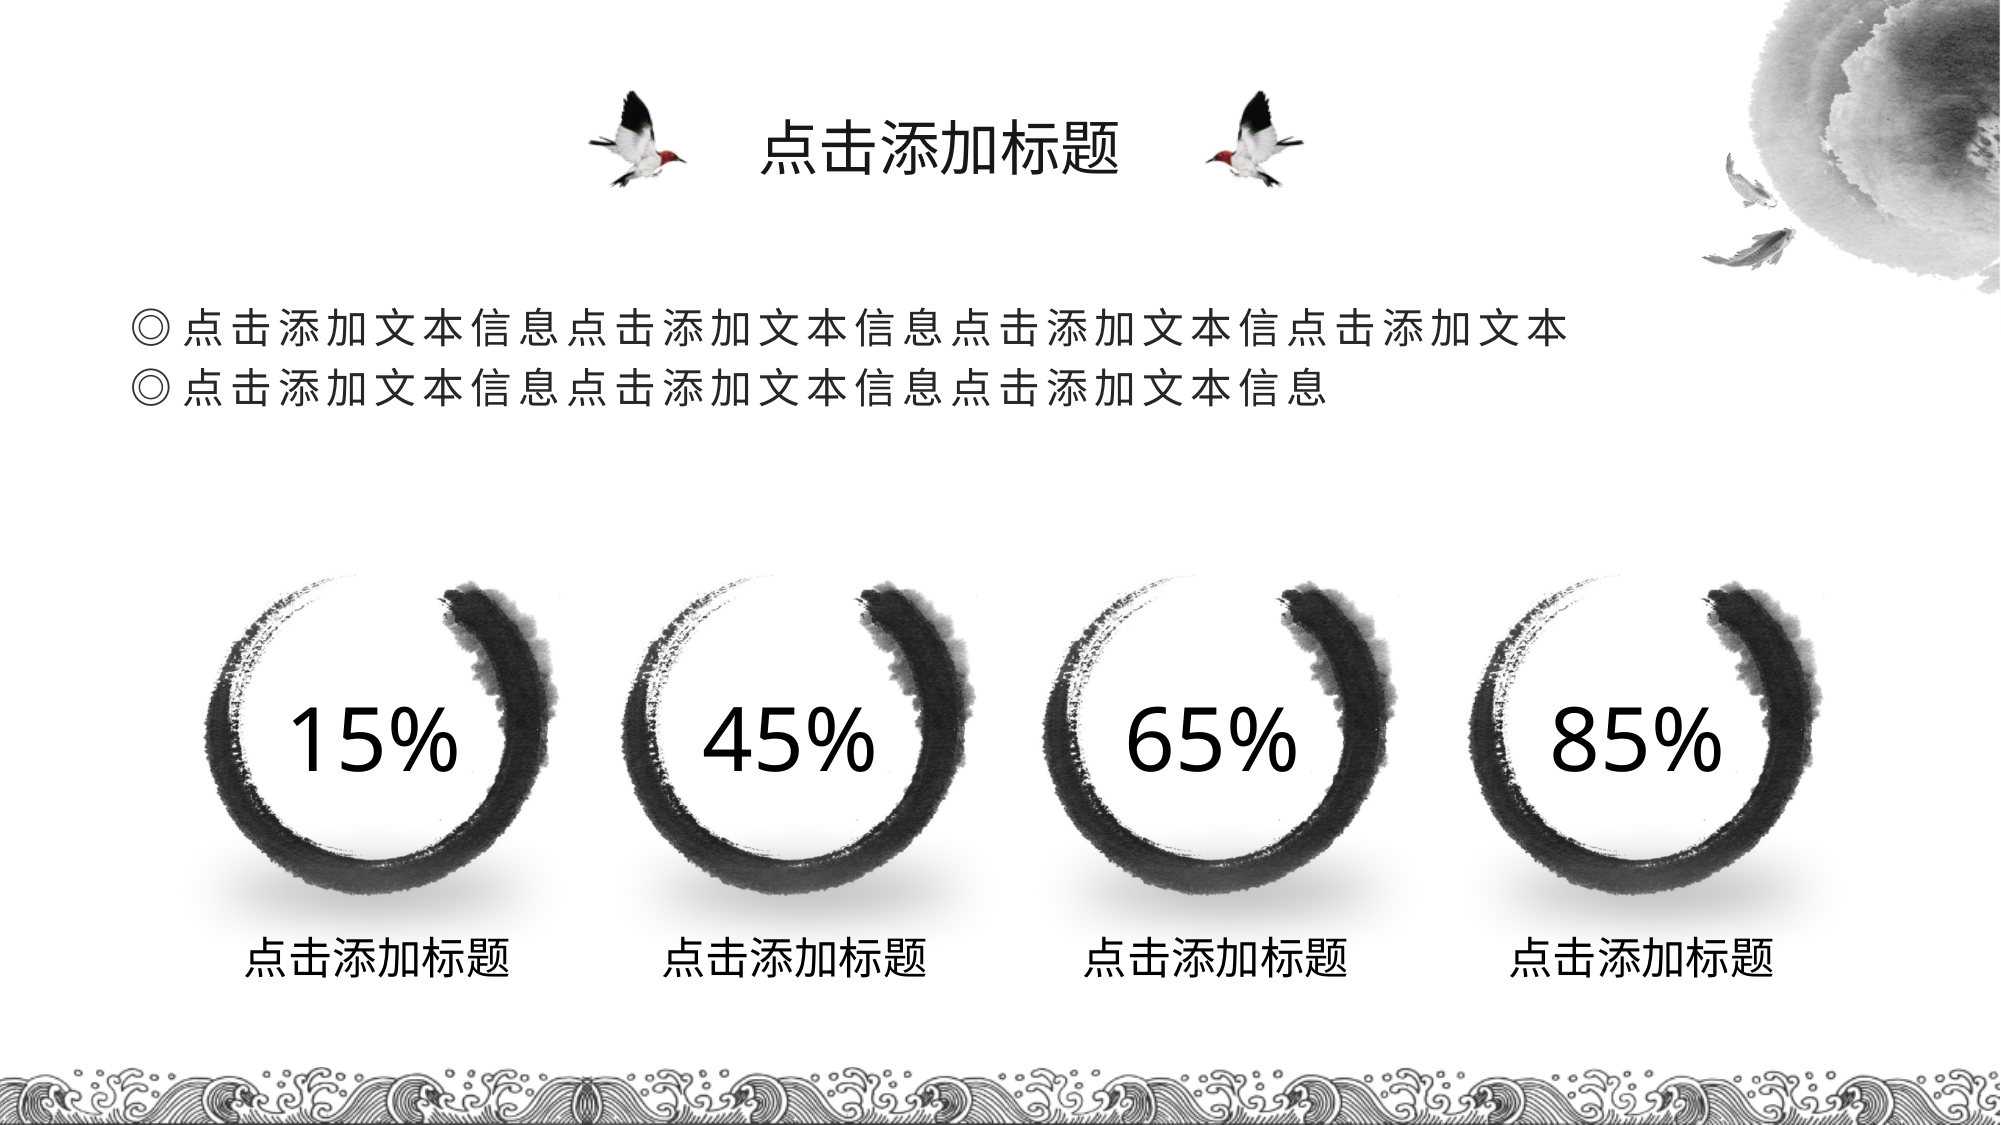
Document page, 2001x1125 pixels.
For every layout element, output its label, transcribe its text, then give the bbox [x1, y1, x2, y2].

picture [0, 1067, 2000, 1125]
text_box 点击添加标题 [1493, 929, 1802, 991]
text_box ◎点击添加文本信息点击添加文本信息点击添加文本信点击添加文本 ◎点击添加文本信息点击添加文本信息点击添加文本信息 [115, 284, 1658, 480]
picture [597, 548, 995, 929]
text_box 点击添加标题 [229, 929, 538, 991]
picture [180, 548, 578, 929]
picture [1444, 548, 1842, 929]
text_box 点击添加标题 [646, 929, 955, 991]
text_box 点击添加标题 [1068, 929, 1377, 991]
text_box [534, 41, 1359, 247]
picture [1018, 548, 1417, 929]
picture [1678, 0, 2001, 329]
